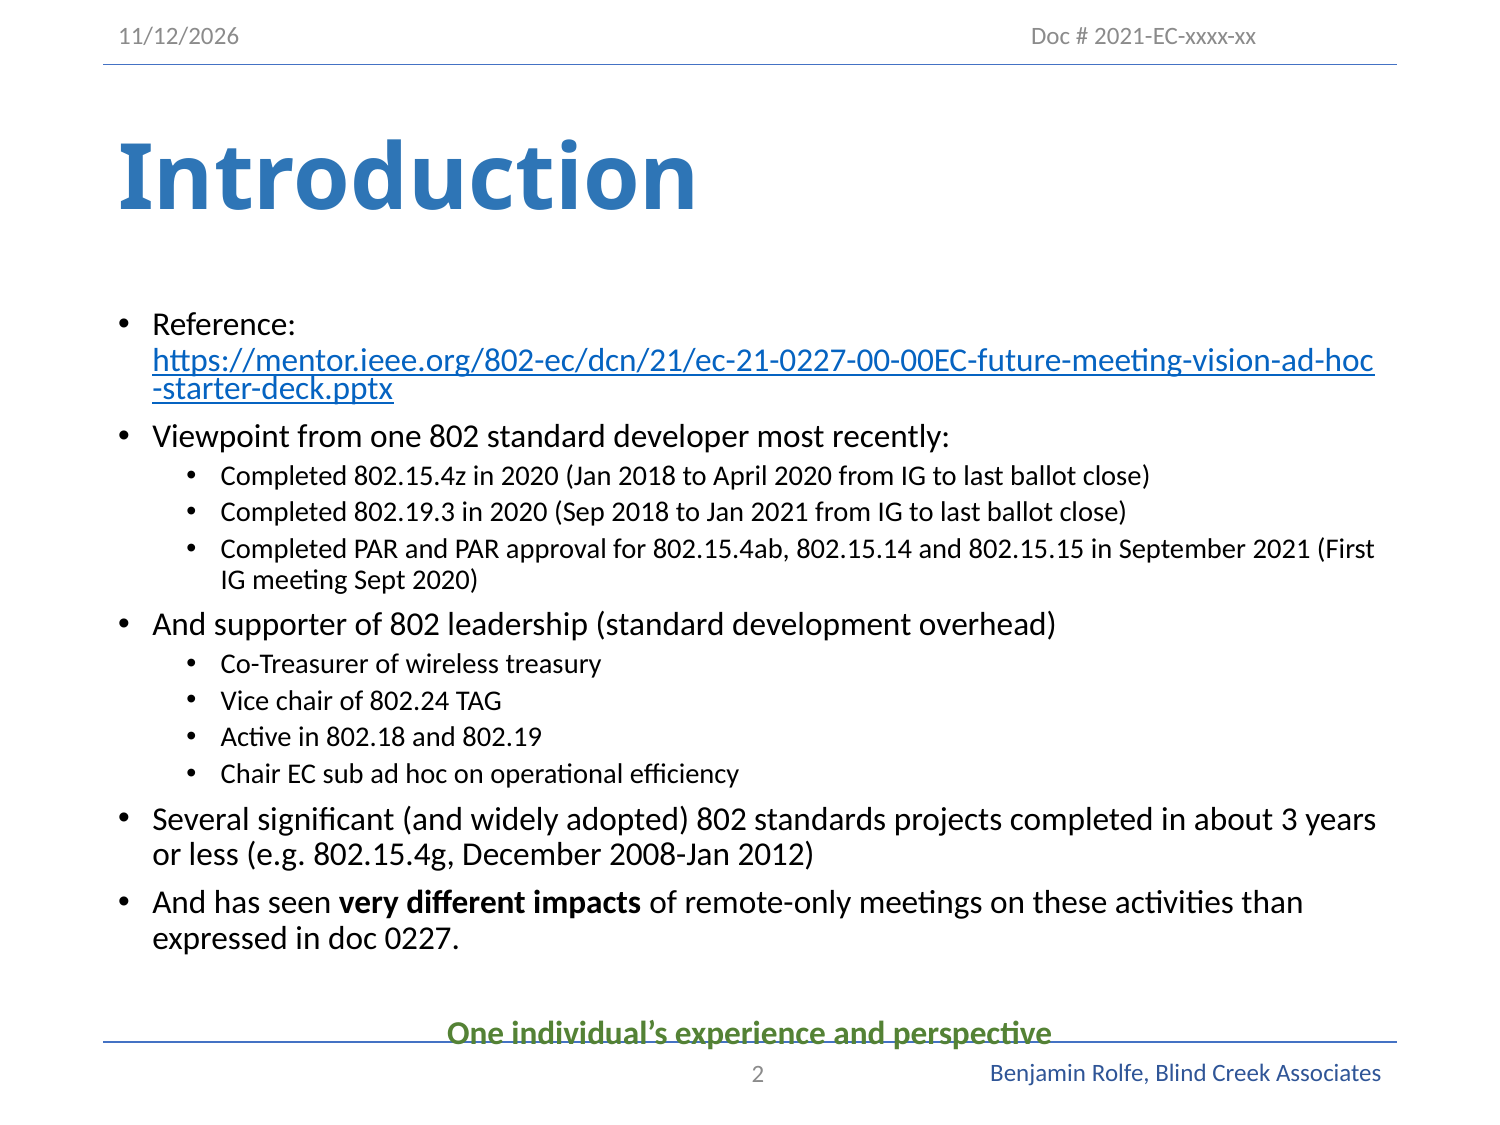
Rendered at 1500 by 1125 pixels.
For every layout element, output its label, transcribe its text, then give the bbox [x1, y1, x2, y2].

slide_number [103, 4, 441, 65]
title Introduction [103, 70, 1397, 289]
slide_number 2 [589, 1042, 927, 1103]
list Reference: https://mentor.ieee.org/802-ec/dcn/21/ec-21-0227-00-00EC-future-meeting-vision-ad-hoc-starter-deck.pptx Viewpoint from one 802 standard developer most recently: Completed 802.15.4z in 2020 (Jan 2018 to April 2020 from IG to last ballot close) Completed 802.19.3 in 2020 (Sep 2018 to Jan 2021 from IG to last ballot close) Completed PAR and PAR approval for 802.15.4ab, 802.15.14 and 802.15.15 in September 2021 (First IG meeting Sept 2020) And supporter of 802 leadership (standard development overhead) Co-Treasurer of wireless treasury Vice chair of 802.24 TAG Active in 802.18 and 802.19 Chair EC sub ad hoc on operational efficiency Several significant (and widely adopted) 802 standards projects completed in about 3 years or less (e.g. 802.15.4g, December 2008-Jan 2012) And has seen very different impacts of remote-only meetings on these activities than expressed in doc 0227. One individual’s experience and perspective [103, 299, 1397, 1043]
footer Doc # 2021-EC-xxxx-xx [890, 4, 1397, 65]
